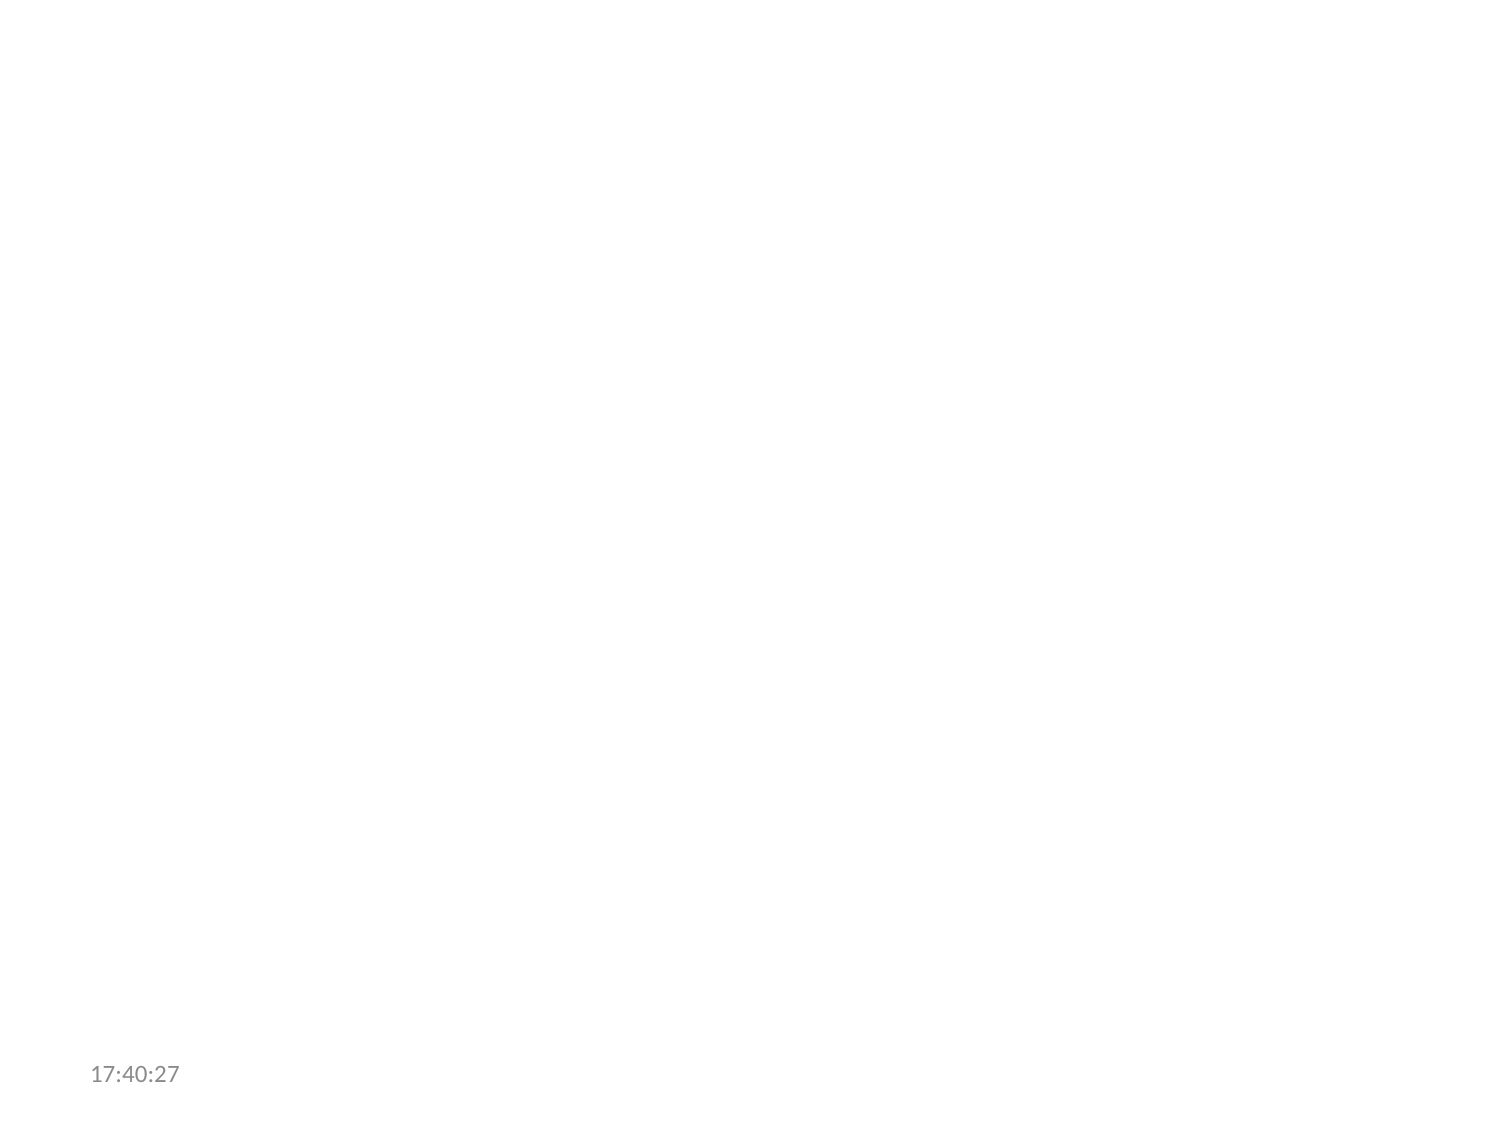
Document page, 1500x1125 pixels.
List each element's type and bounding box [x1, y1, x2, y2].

slide_number [75, 1042, 425, 1103]
